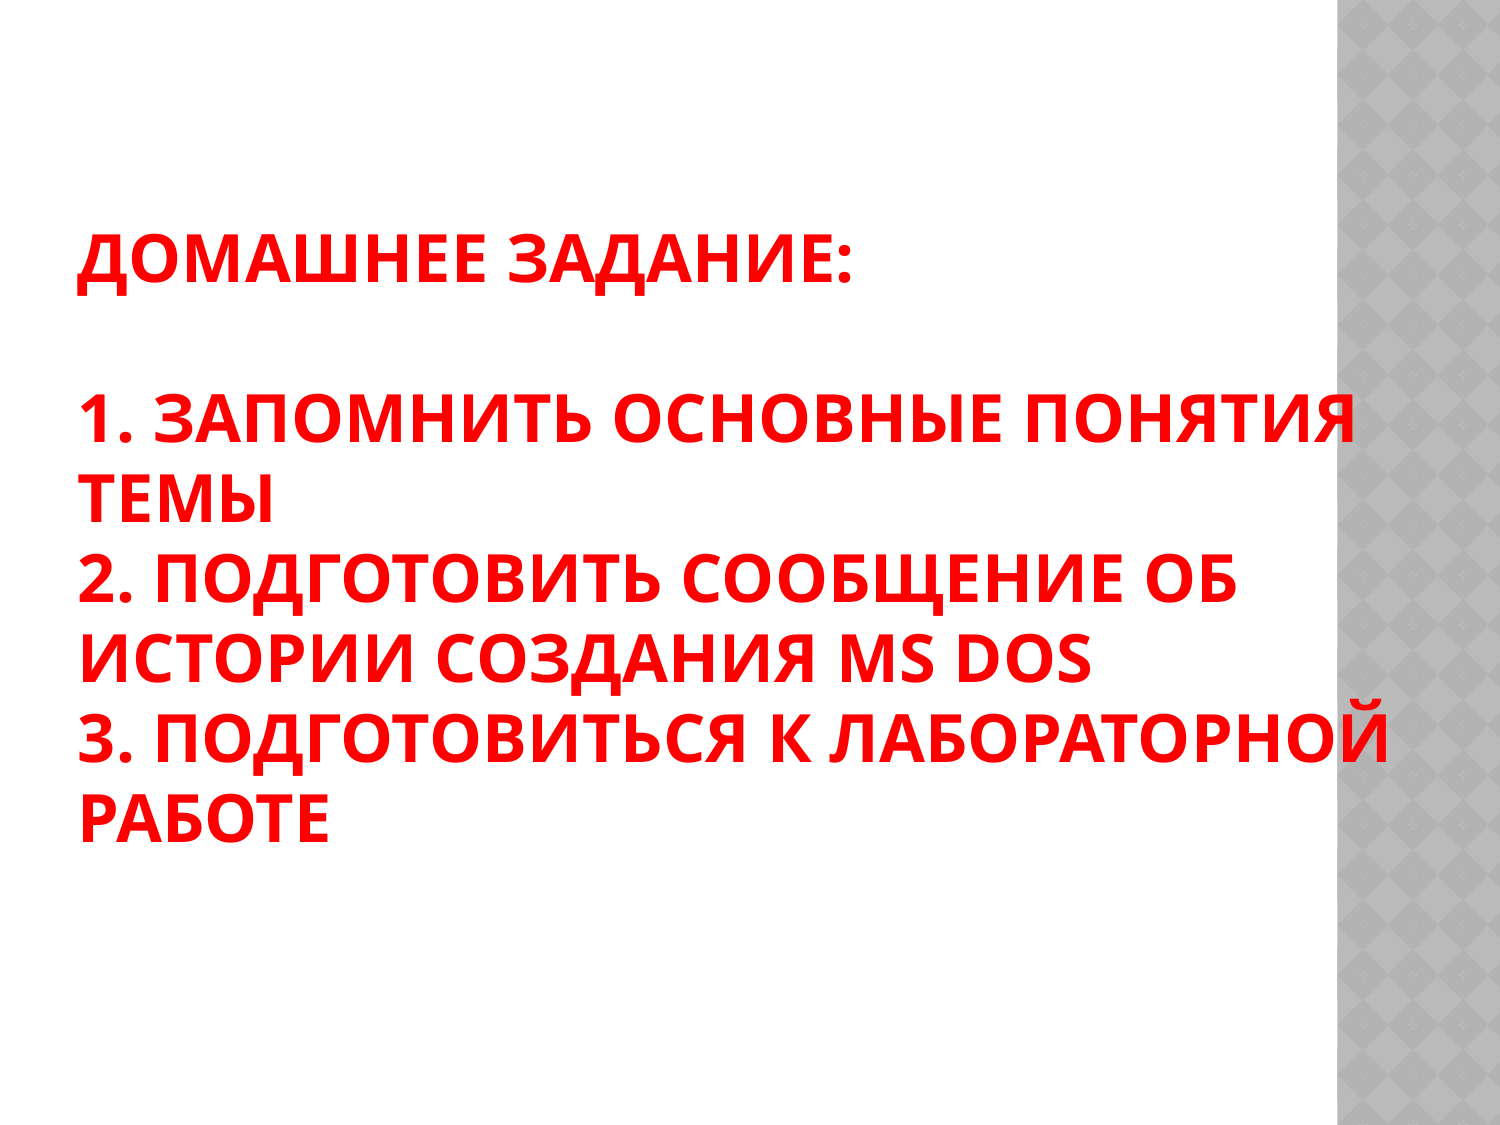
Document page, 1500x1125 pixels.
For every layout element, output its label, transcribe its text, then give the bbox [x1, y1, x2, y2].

title Домашнее задание: 1. Запомнить основные понятия темы 2. Подготовить сообщение об истории создания MS DOS 3. Подготовиться к лабораторной работе [70, 269, 1465, 856]
